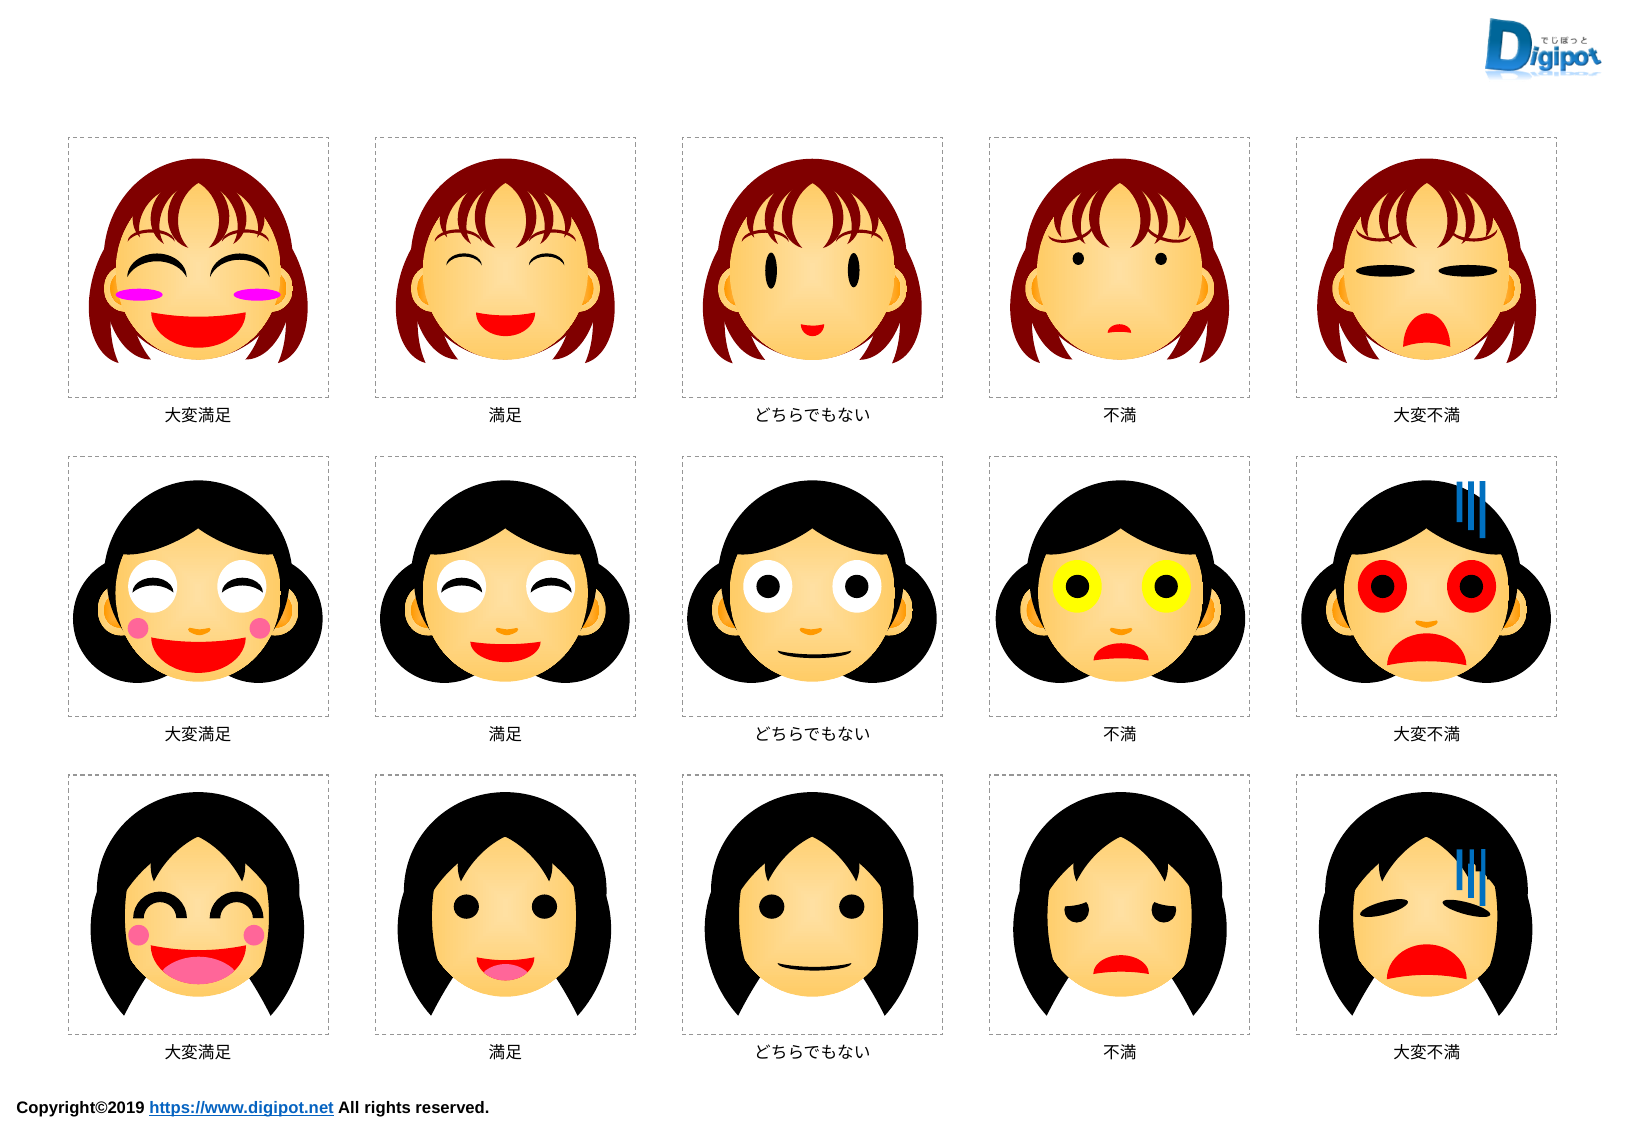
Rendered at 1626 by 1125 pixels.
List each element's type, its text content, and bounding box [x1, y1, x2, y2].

text_box 満足 [375, 397, 636, 425]
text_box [1320, 158, 1533, 360]
text_box 大変不満 [1296, 716, 1557, 744]
picture [1485, 18, 1602, 82]
text_box 満足 [375, 1034, 636, 1063]
text_box どちらでもない [682, 397, 943, 425]
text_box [704, 792, 919, 1016]
text_box 大変満足 [68, 1034, 329, 1063]
text_box どちらでもない [682, 716, 943, 744]
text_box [687, 480, 937, 683]
text_box 不満 [989, 397, 1250, 425]
text_box 不満 [989, 716, 1250, 744]
text_box 大変満足 [68, 397, 329, 425]
text_box 不満 [989, 1034, 1250, 1063]
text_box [92, 158, 305, 360]
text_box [706, 158, 919, 361]
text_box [1013, 792, 1227, 1016]
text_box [90, 792, 305, 1016]
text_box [397, 792, 612, 1016]
text_box 大変不満 [1296, 1034, 1557, 1063]
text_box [73, 480, 323, 683]
text_box 大変満足 [68, 716, 329, 744]
text_box 満足 [375, 716, 636, 744]
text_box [1013, 158, 1226, 360]
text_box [1301, 480, 1551, 683]
text_box どちらでもない [682, 1034, 943, 1063]
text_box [1318, 792, 1533, 1016]
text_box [995, 480, 1246, 683]
text_box 大変不満 [1296, 397, 1557, 425]
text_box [380, 480, 630, 683]
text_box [399, 158, 612, 360]
